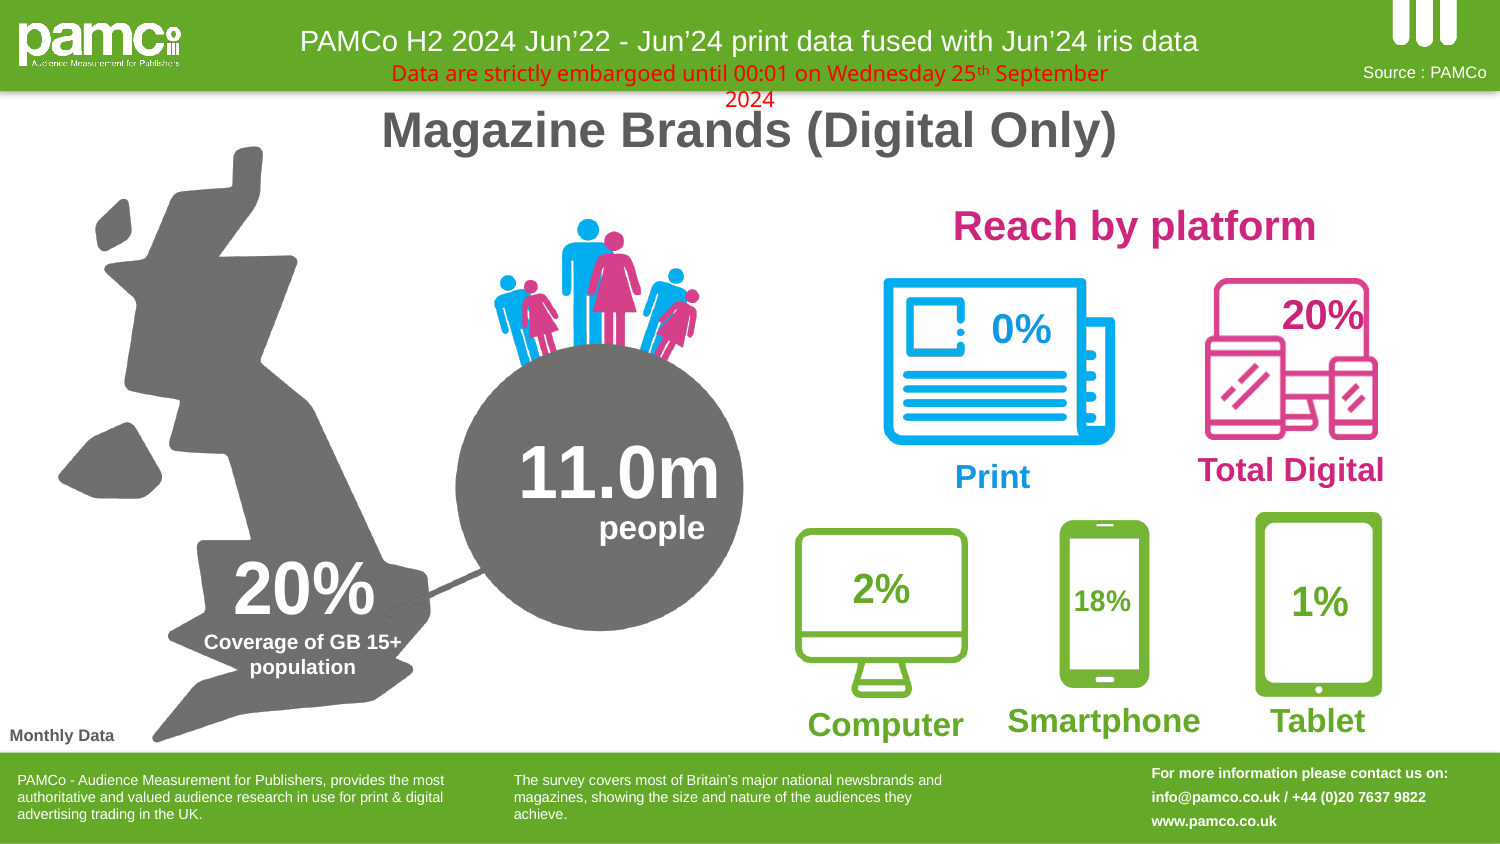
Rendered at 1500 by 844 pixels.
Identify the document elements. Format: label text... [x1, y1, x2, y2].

picture [1205, 278, 1378, 440]
picture [1387, 0, 1458, 81]
picture [961, 469, 970, 476]
text_box 0% [962, 295, 1081, 358]
picture [1240, 491, 1397, 713]
picture [1038, 483, 1174, 708]
text_box Magazine Brands (Digital Only) [0, 91, 1500, 163]
picture [857, 244, 1141, 477]
picture [795, 528, 968, 698]
picture [41, 163, 758, 763]
picture [17, 20, 182, 68]
